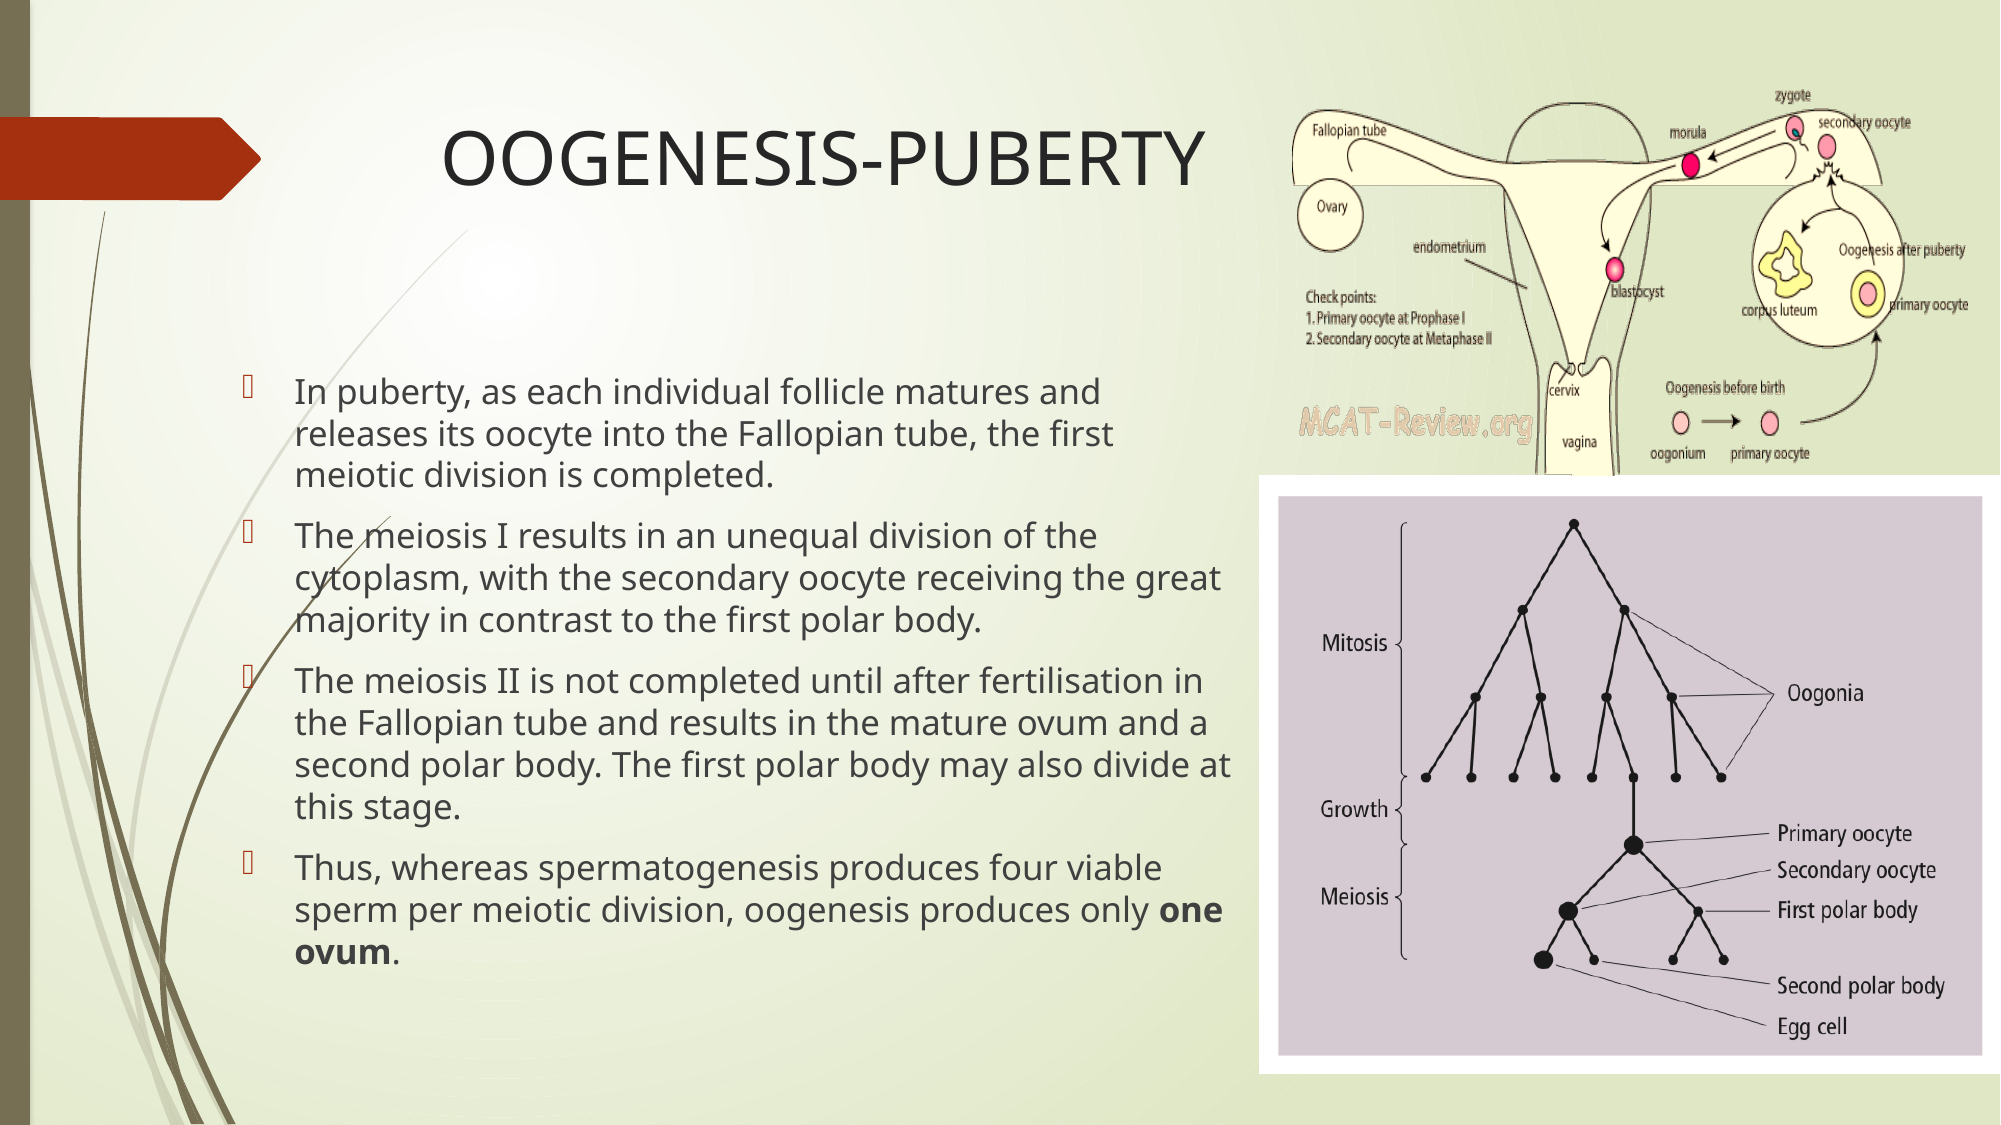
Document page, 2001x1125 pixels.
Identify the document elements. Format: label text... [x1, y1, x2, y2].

list In puberty, as each individual follicle matures and releases its oocyte into the Fallopian tube, the first meiotic division is completed. The meiosis I results in an unequal division of the cytoplasm, with the secondary oocyte receiving the great majority in contrast to the first polar body. The meiosis II is not completed until after fertilisation in the Fallopian tube and results in the mature ovum and a second polar body. The first polar body may also divide at this stage. Thus, whereas spermatogenesis produces four viable sperm per meiotic division, oogenesis produces only one ovum. [227, 361, 1250, 982]
picture [1259, 87, 2000, 1074]
title OOGENESIS-PUBERTY [425, 102, 1287, 313]
